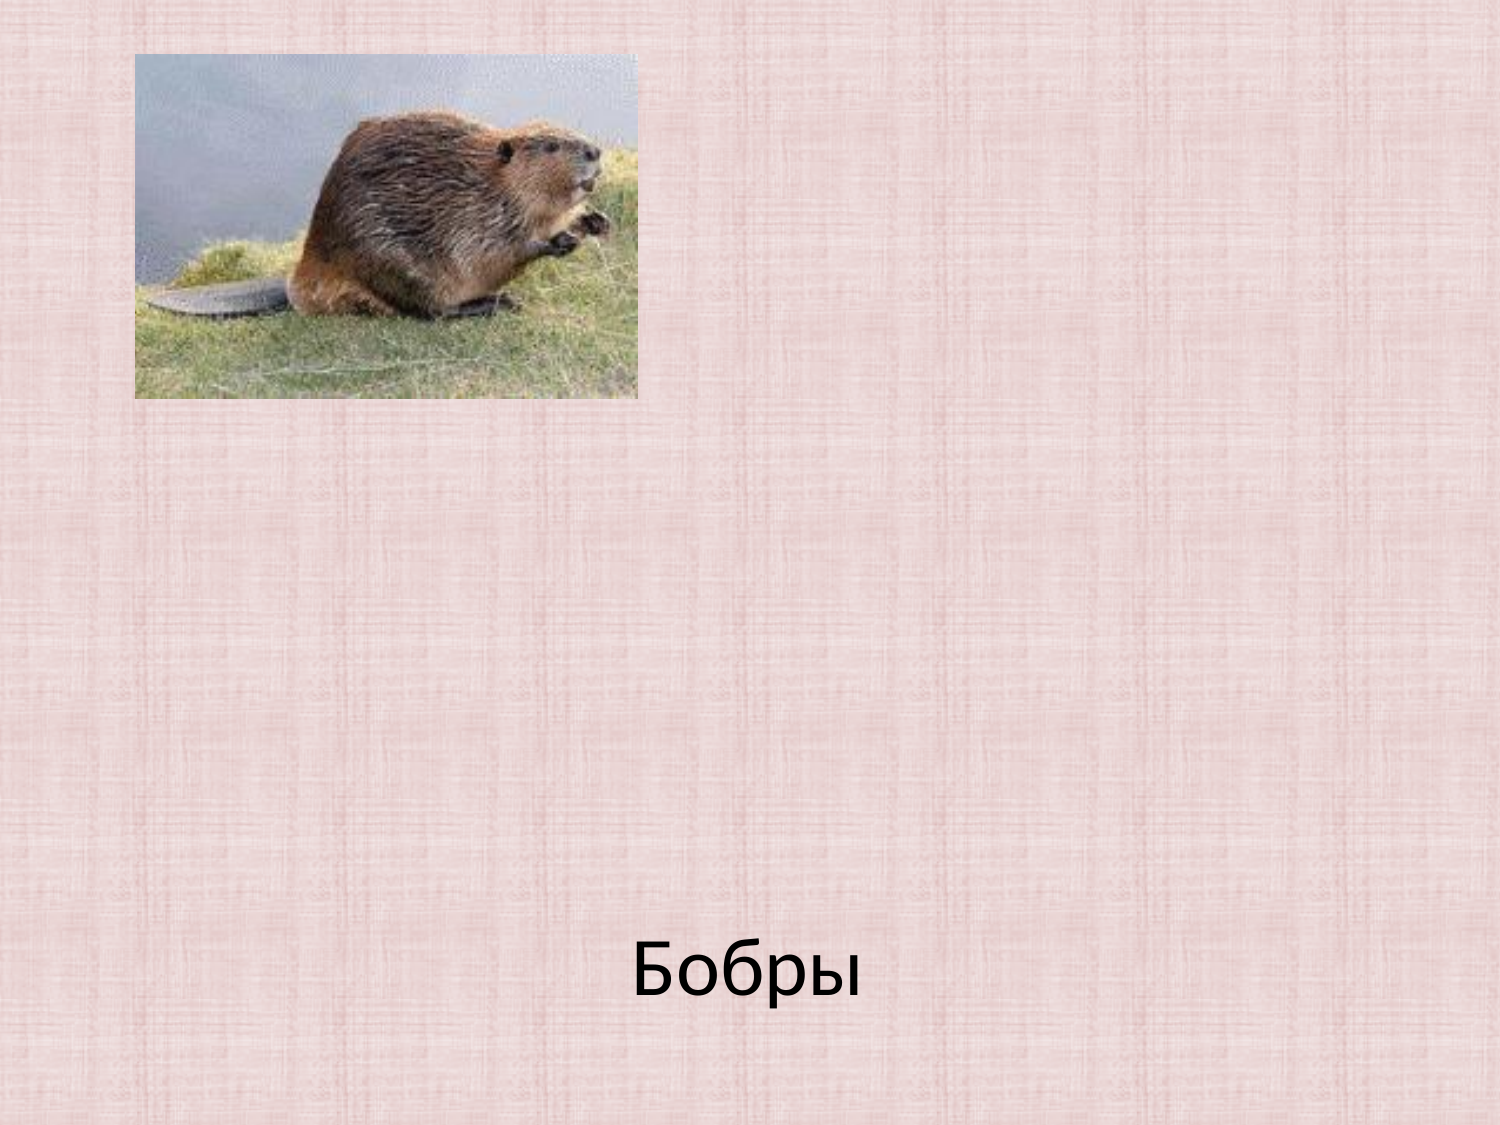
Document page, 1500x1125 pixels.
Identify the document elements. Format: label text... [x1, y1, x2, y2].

text_box Бобры [597, 905, 879, 1020]
picture [135, 54, 638, 400]
